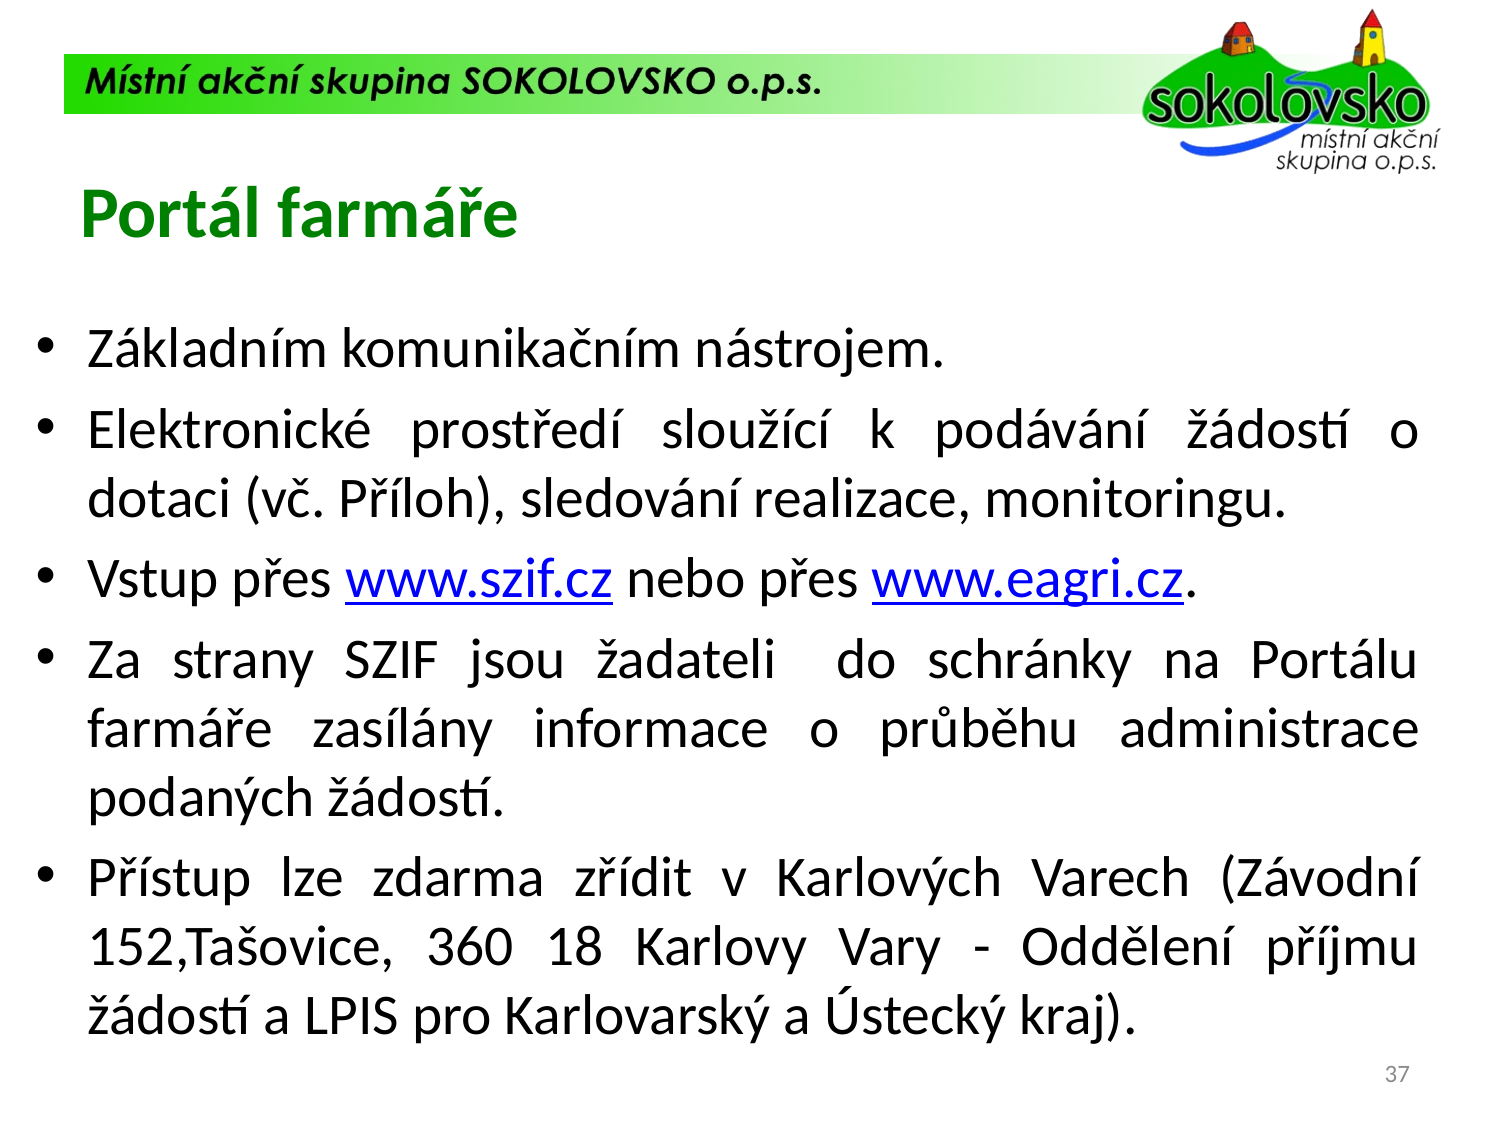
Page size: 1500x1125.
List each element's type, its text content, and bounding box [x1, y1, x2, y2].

picture [64, 0, 1455, 197]
slide_number 37 [1074, 1042, 1425, 1103]
list Základním komunikačním nástrojem. Elektronické prostředí sloužící k podávání žádostí o dotaci (vč. Příloh), sledování realizace, monitoringu. Vstup přes www.szif.cz nebo přes www.eagri.cz. Za strany SZIF jsou žadateli do schránky na Portálu farmáře zasílány informace o průběhu administrace podaných žádostí. Přístup lze zdarma zřídit v Karlových Varech (Závodní 152,Tašovice, 360 18 Karlovy Vary - Oddělení příjmu žádostí a LPIS pro Karlovarský a Ústecký kraj). [20, 302, 1436, 1059]
title Portál farmáře [64, 144, 1415, 273]
